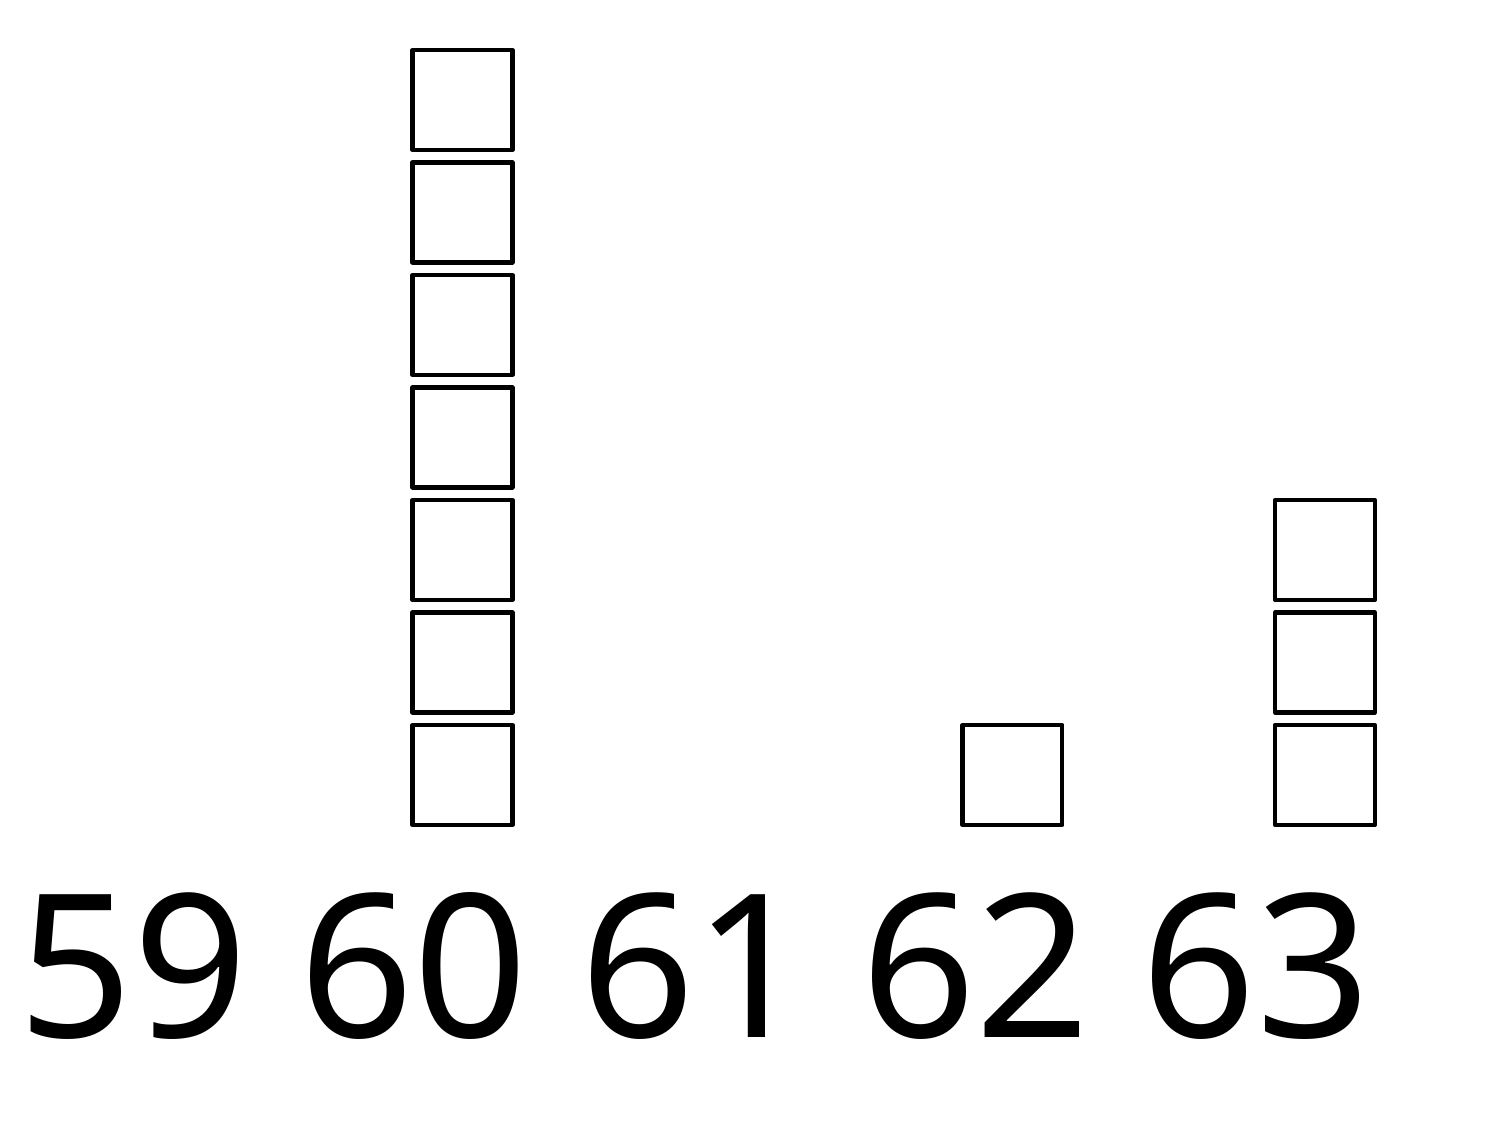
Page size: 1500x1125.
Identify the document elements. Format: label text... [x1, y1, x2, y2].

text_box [412, 49, 513, 826]
text_box [960, 723, 1064, 827]
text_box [1274, 499, 1376, 826]
text_box 59 60 61 62 63 [0, 829, 1500, 1085]
